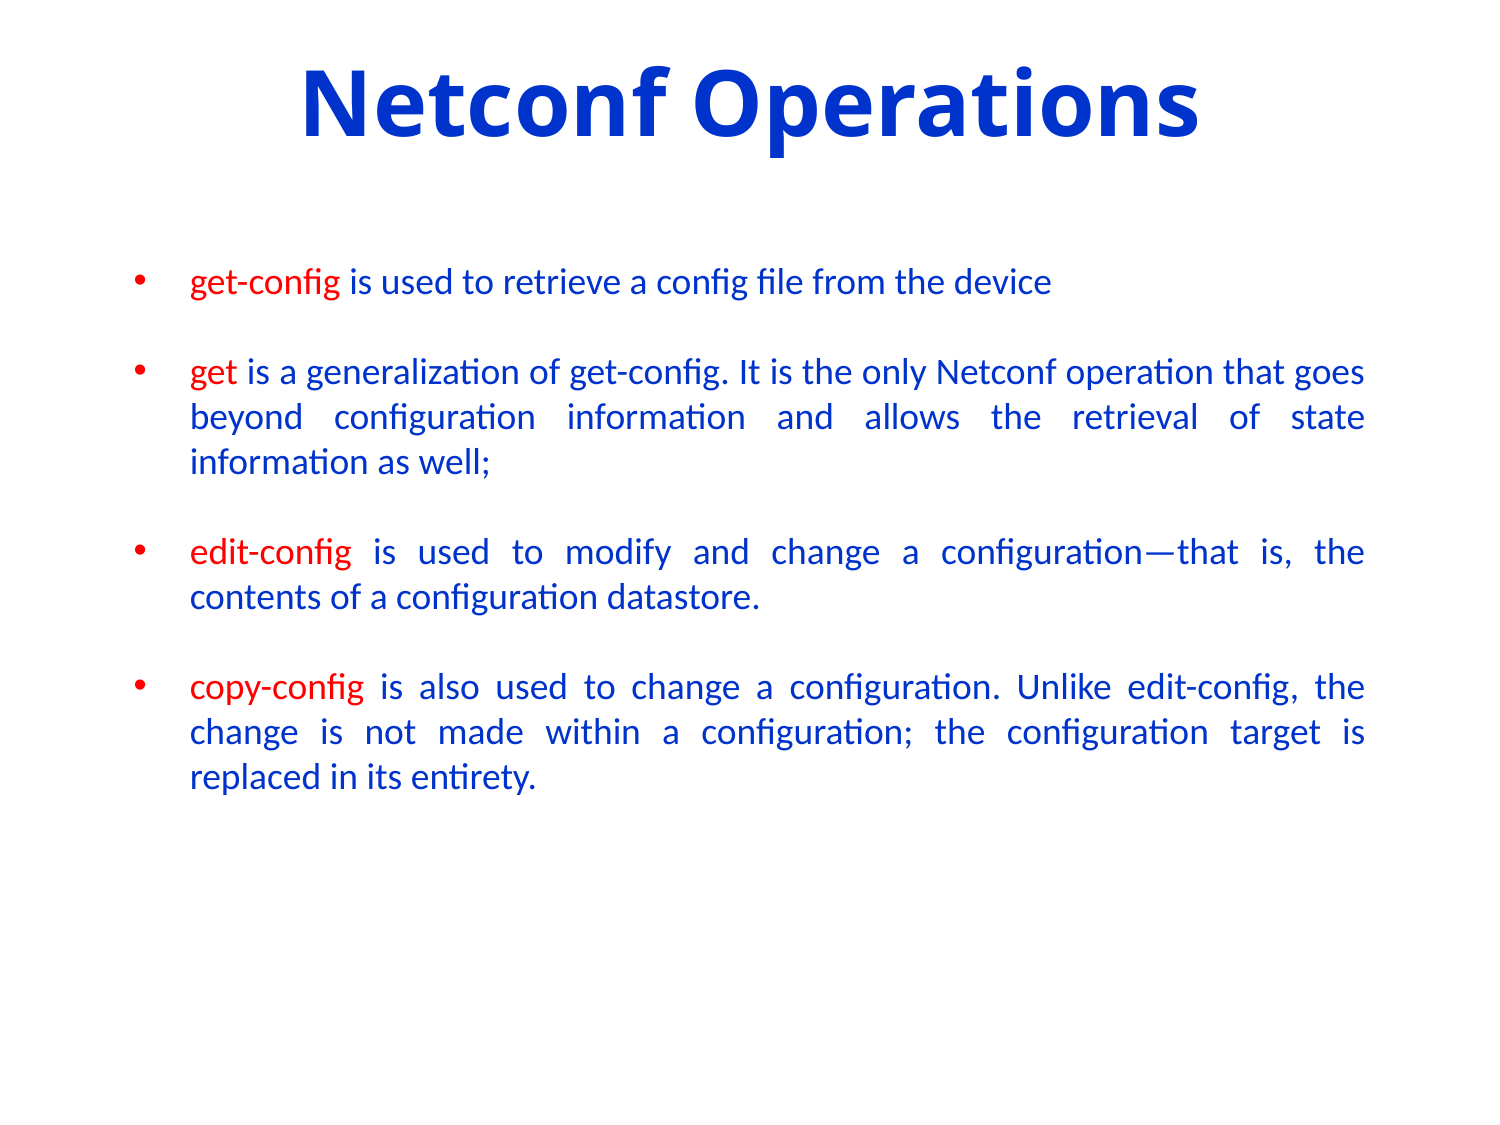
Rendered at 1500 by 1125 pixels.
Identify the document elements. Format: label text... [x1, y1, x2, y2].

title Netconf Operations [0, 24, 1500, 175]
text_box get-config is used to retrieve a config file from the device get is a generalization of get-config. It is the only Netconf operation that goes beyond configuration information and allows the retrieval of state information as well; edit-config is used to modify and change a configuration—that is, the contents of a configuration datastore. copy-config is also used to change a configuration. Unlike edit-config, the change is not made within a configuration; the configuration target is replaced in its entirety. [118, 249, 1382, 805]
